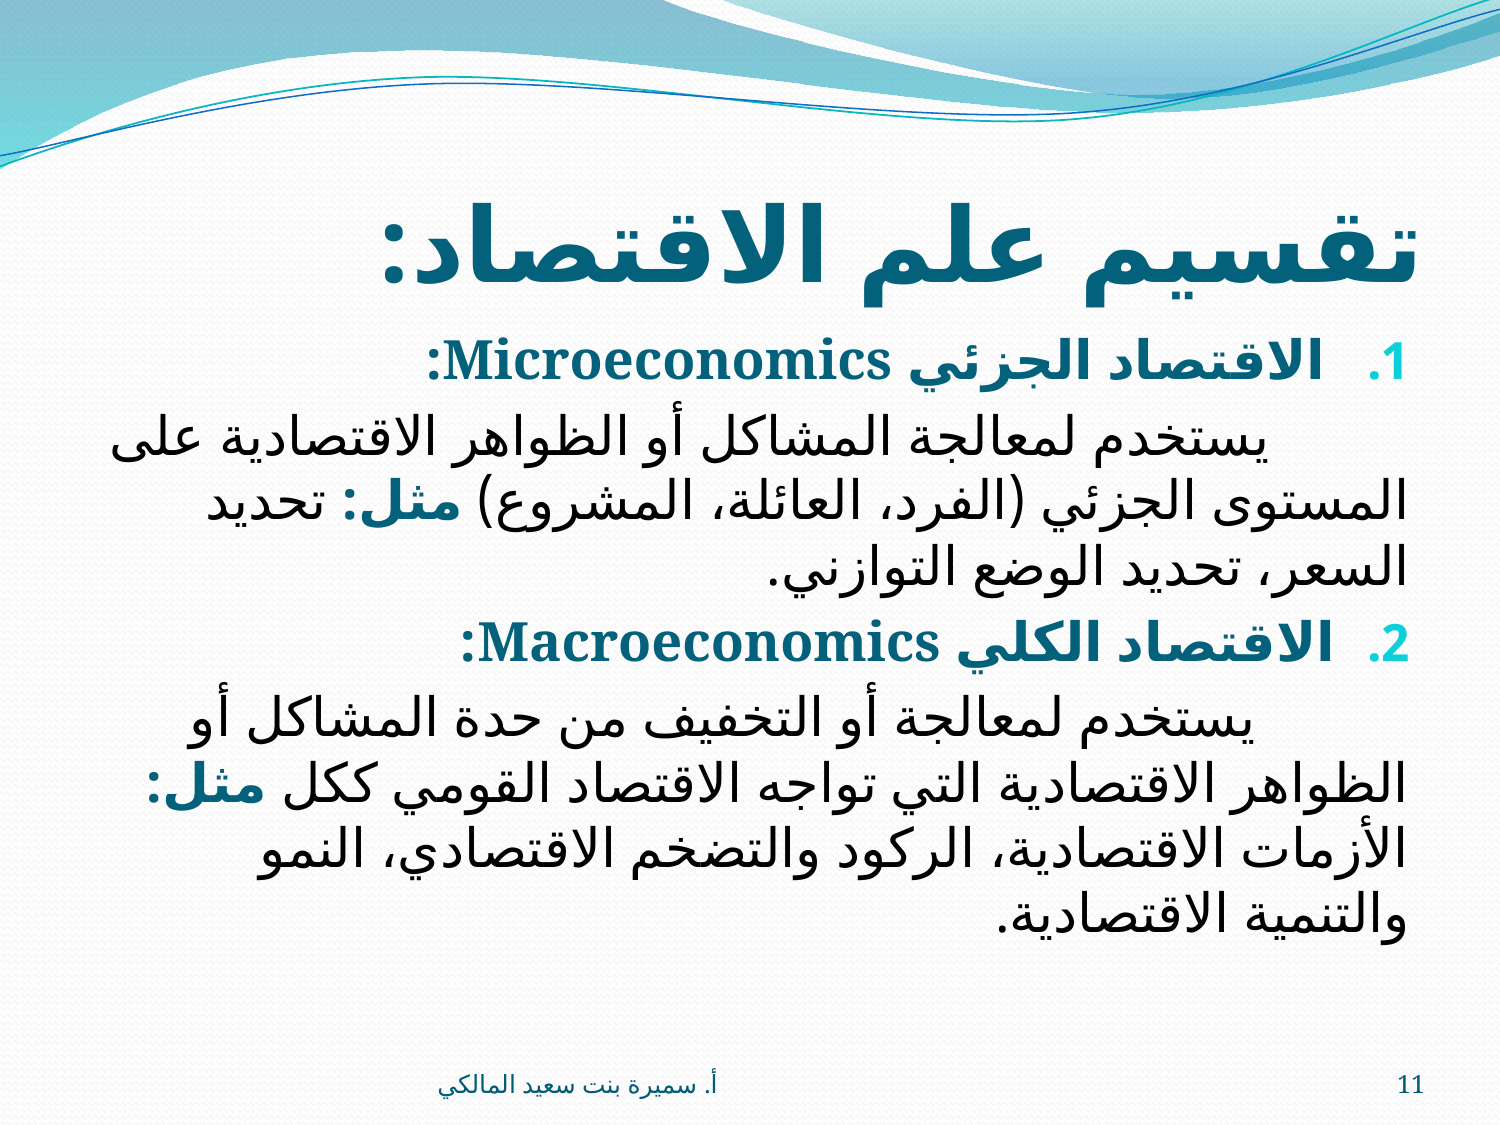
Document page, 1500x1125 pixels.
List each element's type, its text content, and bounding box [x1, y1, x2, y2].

slide_number 11 [1299, 1042, 1425, 1103]
list الاقتصاد الجزئي Microeconomics: يستخدم لمعالجة المشاكل أو الظواهر الاقتصادية على المستوى الجزئي (الفرد، العائلة، المشروع) مثل: تحديد السعر، تحديد الوضع التوازني. الاقتصاد الكلي Macroeconomics: يستخدم لمعالجة أو التخفيف من حدة المشاكل أو الظواهر الاقتصادية التي تواجه الاقتصاد القومي ككل مثل: الأزمات الاقتصادية، الركود والتضخم الاقتصادي، النمو والتنمية الاقتصادية. [75, 317, 1425, 1038]
title تقسيم علم الاقتصاد: [75, 115, 1425, 303]
footer أ. سميرة بنت سعيد المالكي [437, 1042, 988, 1103]
